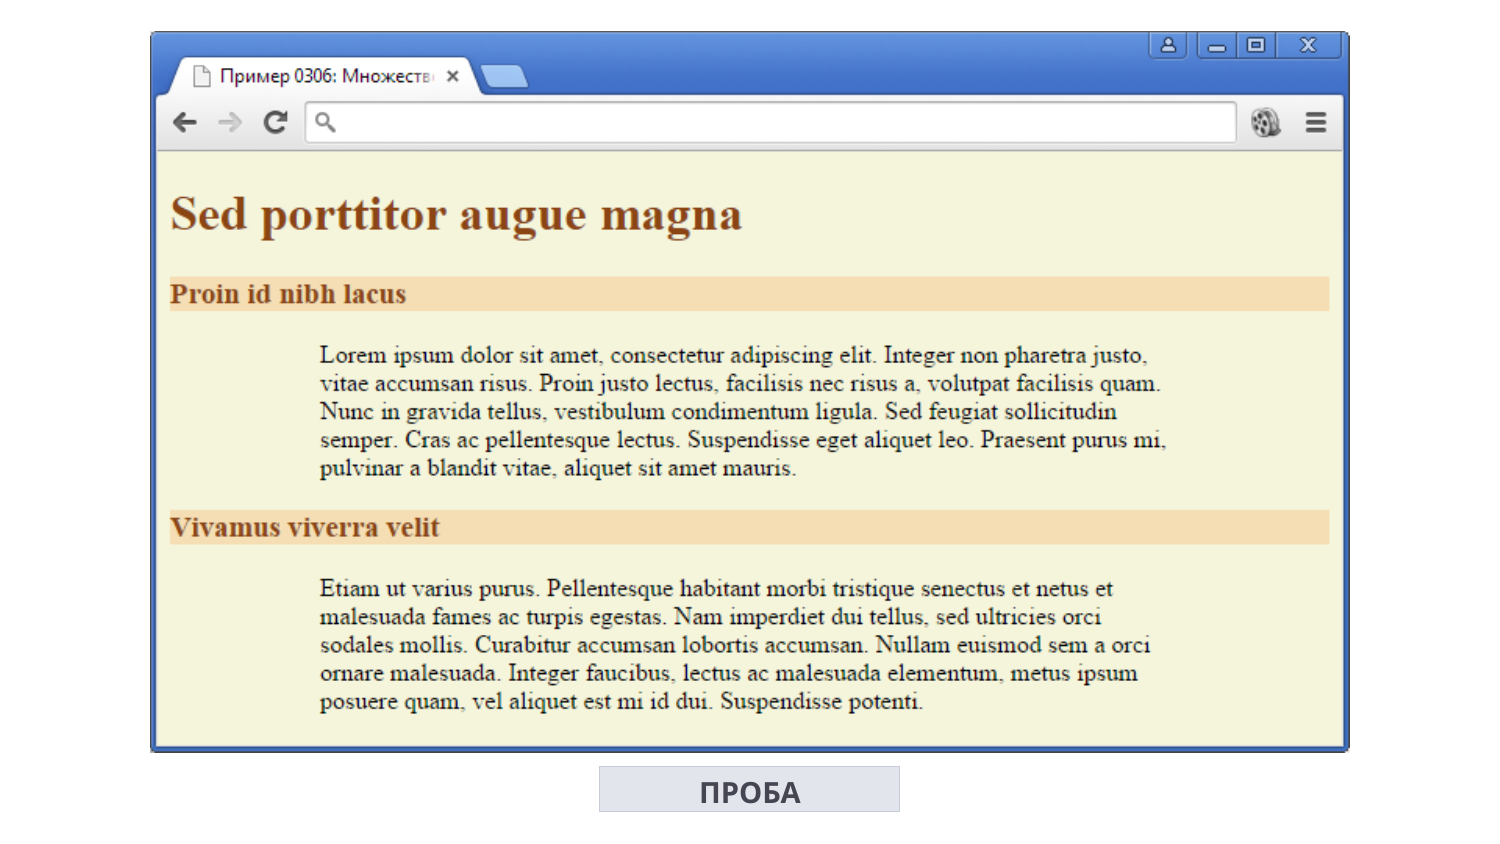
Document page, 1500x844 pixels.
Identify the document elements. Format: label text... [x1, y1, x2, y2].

text_box ПРОБА [599, 766, 900, 812]
picture [149, 31, 1351, 753]
